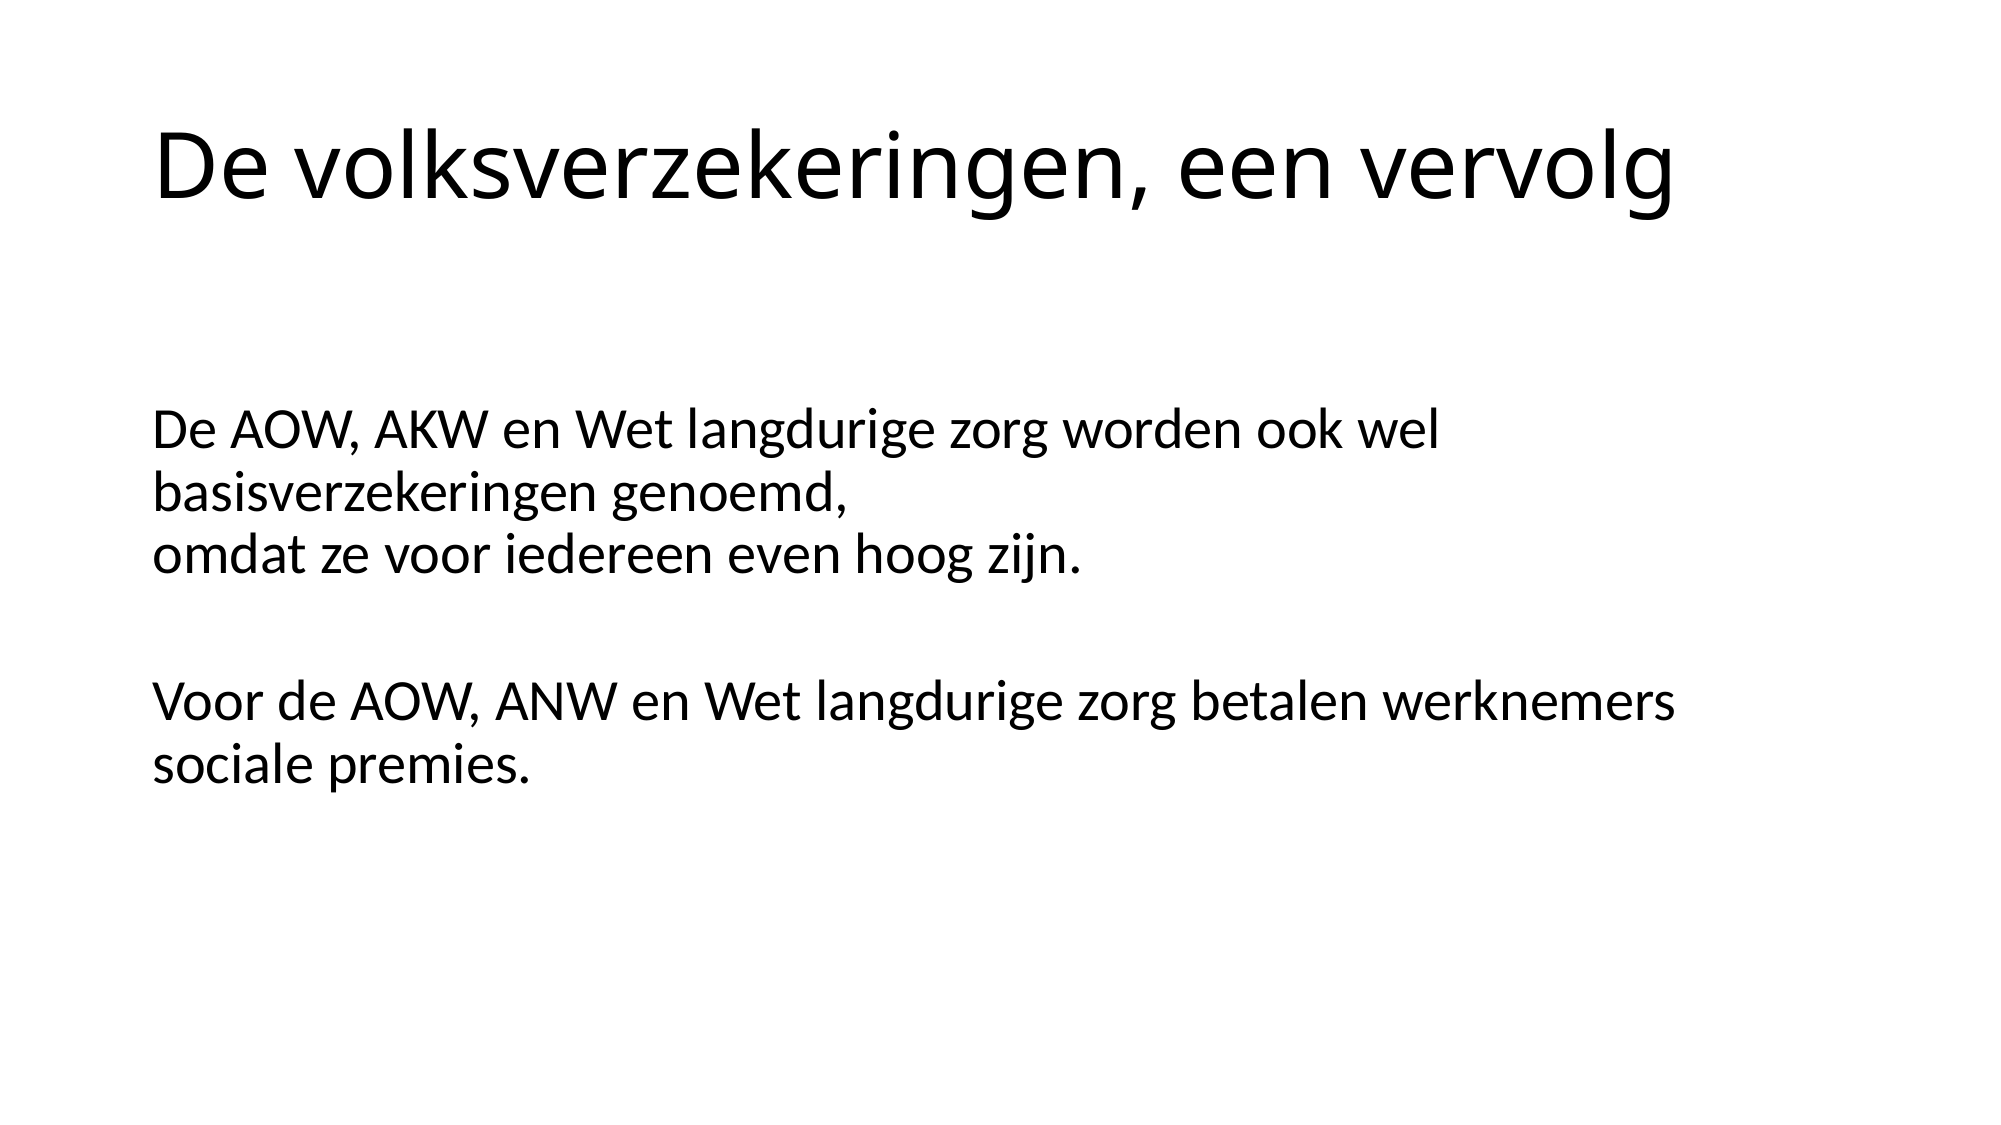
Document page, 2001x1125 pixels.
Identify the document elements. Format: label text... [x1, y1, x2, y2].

list De AOW, AKW en Wet langdurige zorg worden ook wel basisverzekeringen genoemd, omdat ze voor iedereen even hoog zijn. Voor de AOW, ANW en Wet langdurige zorg betalen werknemers sociale premies. [137, 299, 1863, 1014]
title De volksverzekeringen, een vervolg [137, 59, 1863, 278]
